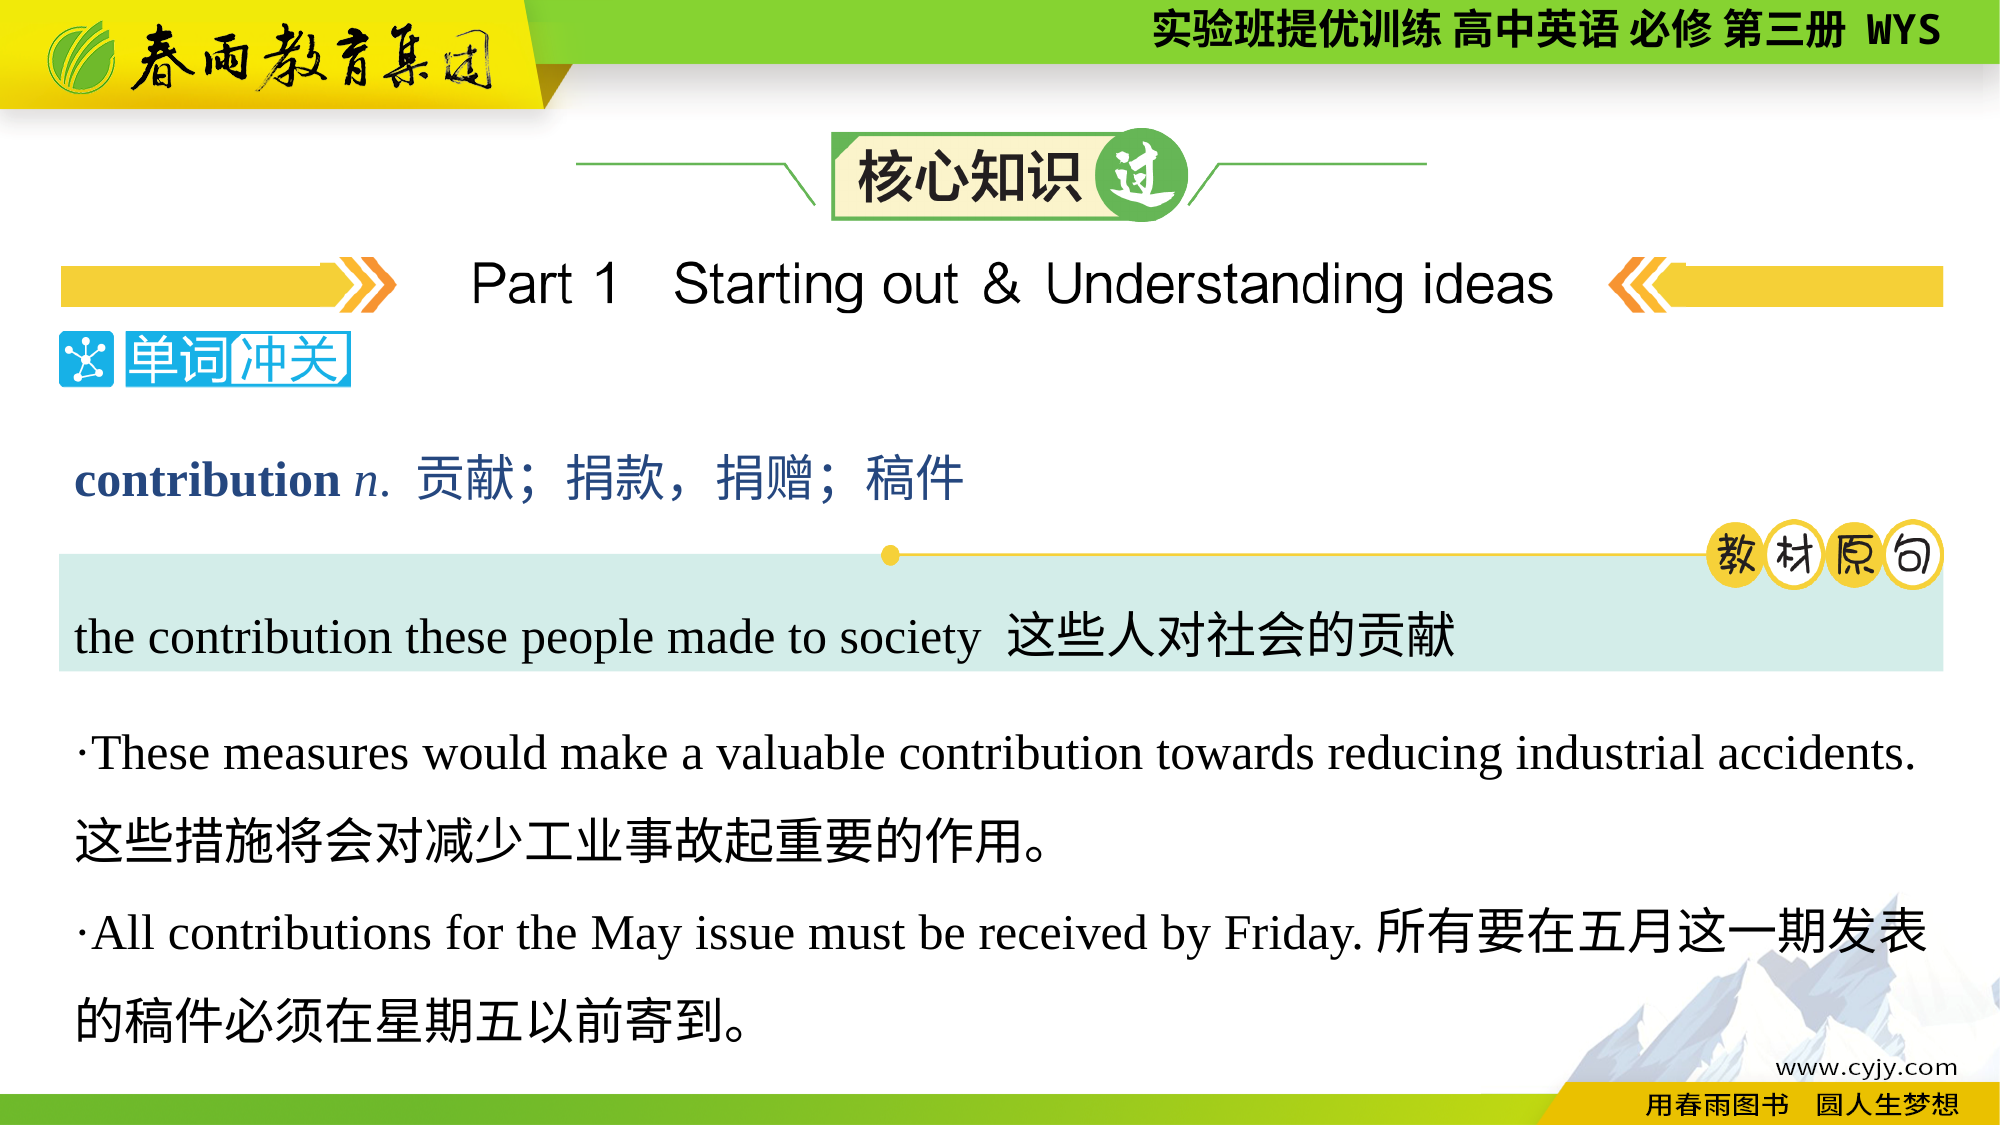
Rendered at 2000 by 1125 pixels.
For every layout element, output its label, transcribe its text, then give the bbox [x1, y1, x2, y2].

picture [0, 0, 2000, 1125]
list contribution n. 贡献；捐款，捐赠；稿件 [59, 409, 1944, 504]
text_box the contribution these people made to society 这些人对社会的贡献 [59, 553, 1944, 672]
text_box ·These measures would make a valuable contribution towards reducing industrial accidents.这些措施将会对减少工业事故起重要的作用。 ·All contributions for the May issue must be received by Friday.所有要在五月这一期发表的稿件必须在星期五以前寄到。 [59, 681, 1944, 1057]
